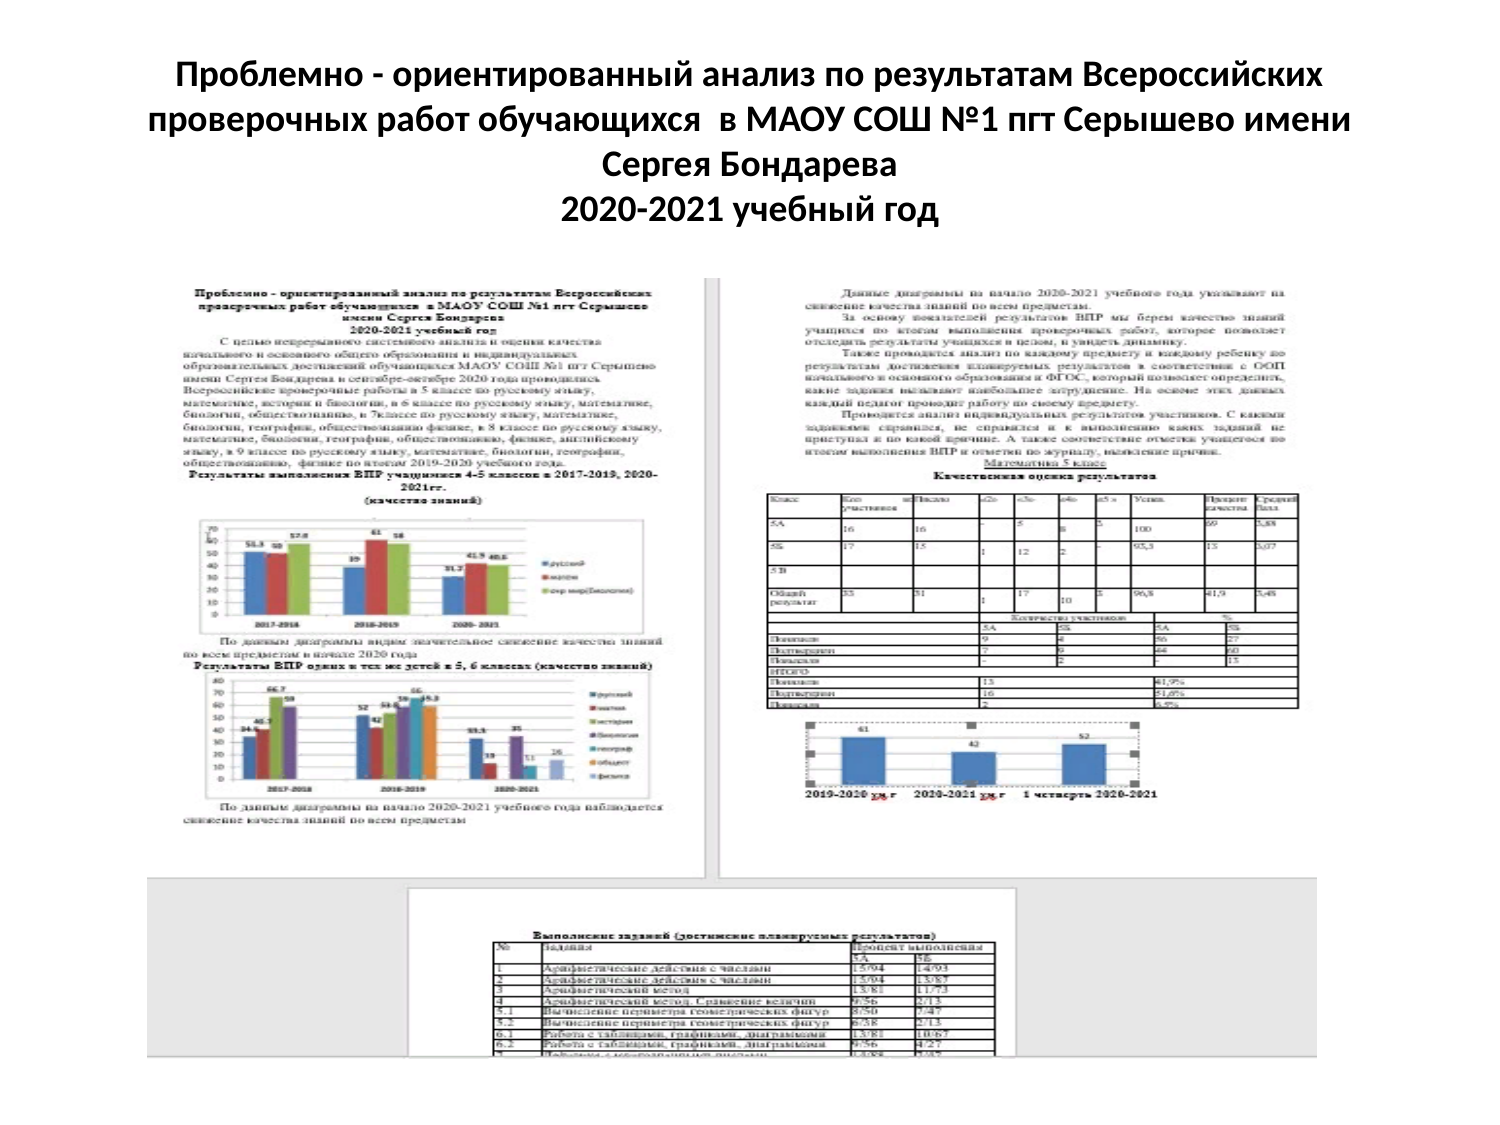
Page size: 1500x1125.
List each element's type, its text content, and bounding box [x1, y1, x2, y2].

title Проблемно - ориентированный анализ по результатам Всероссийских проверочных работ обучающихся в МАОУ СОШ №1 пгт Серышево имени Сергея Бондарева 2020-2021 учебный год [75, 45, 1425, 233]
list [147, 278, 1318, 1059]
